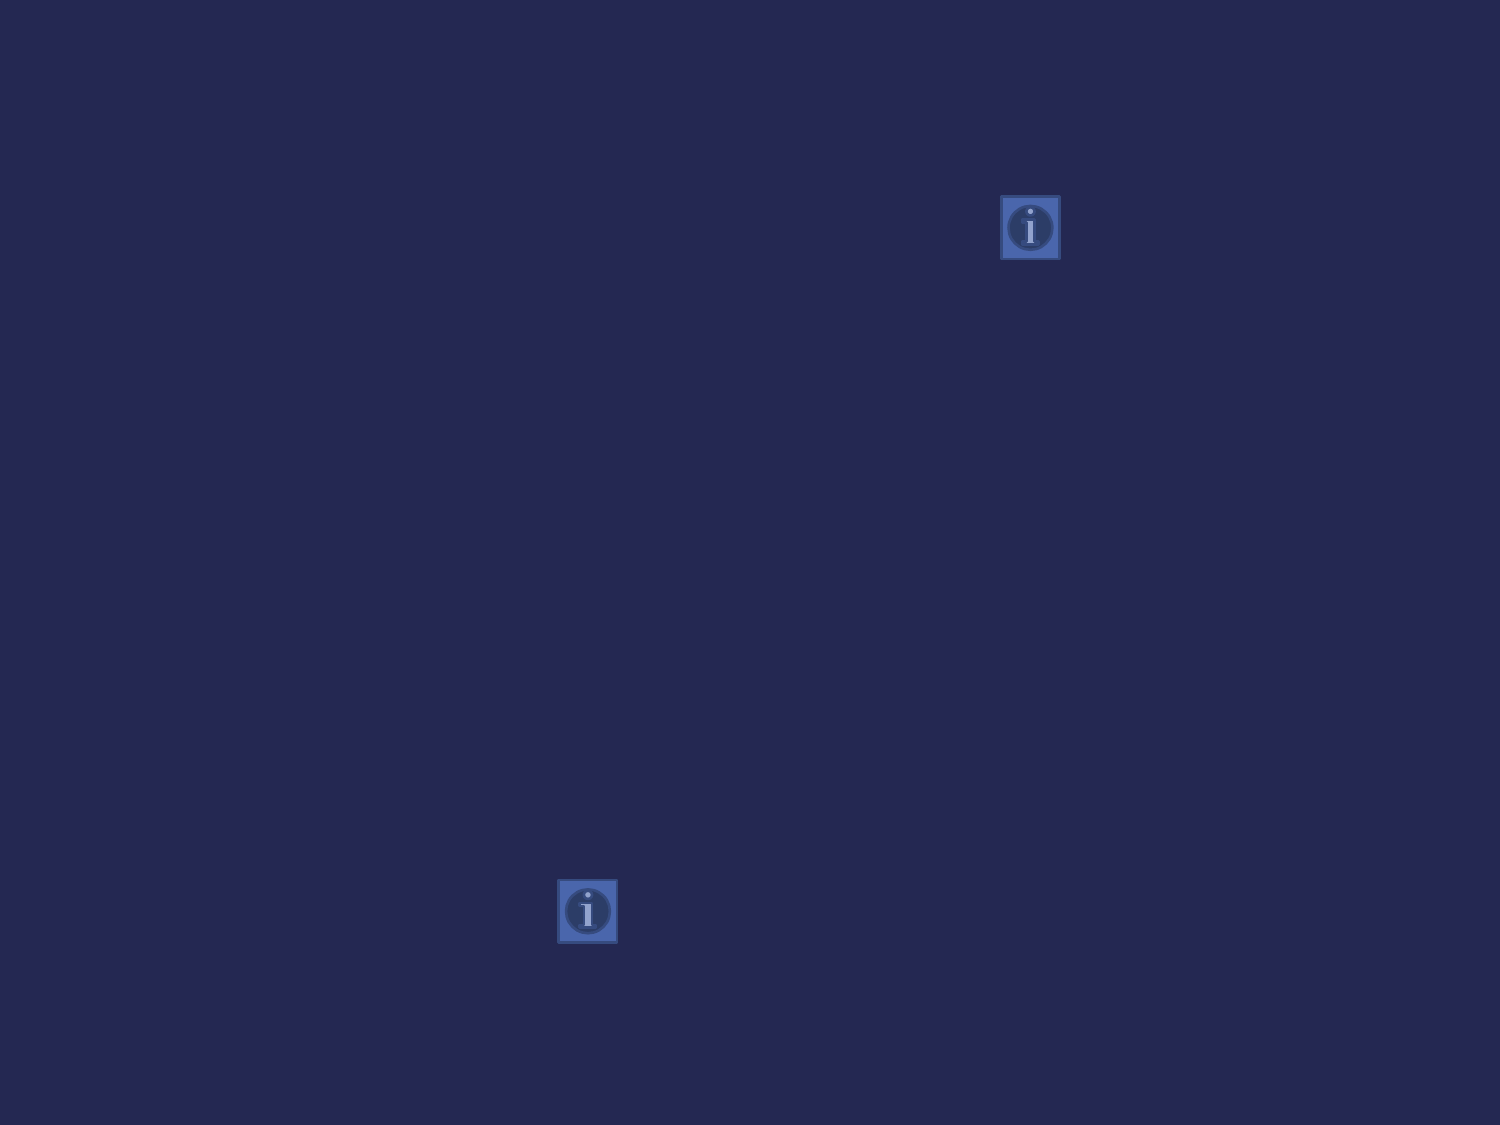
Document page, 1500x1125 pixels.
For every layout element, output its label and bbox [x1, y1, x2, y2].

text_box [54, 65, 1429, 1057]
